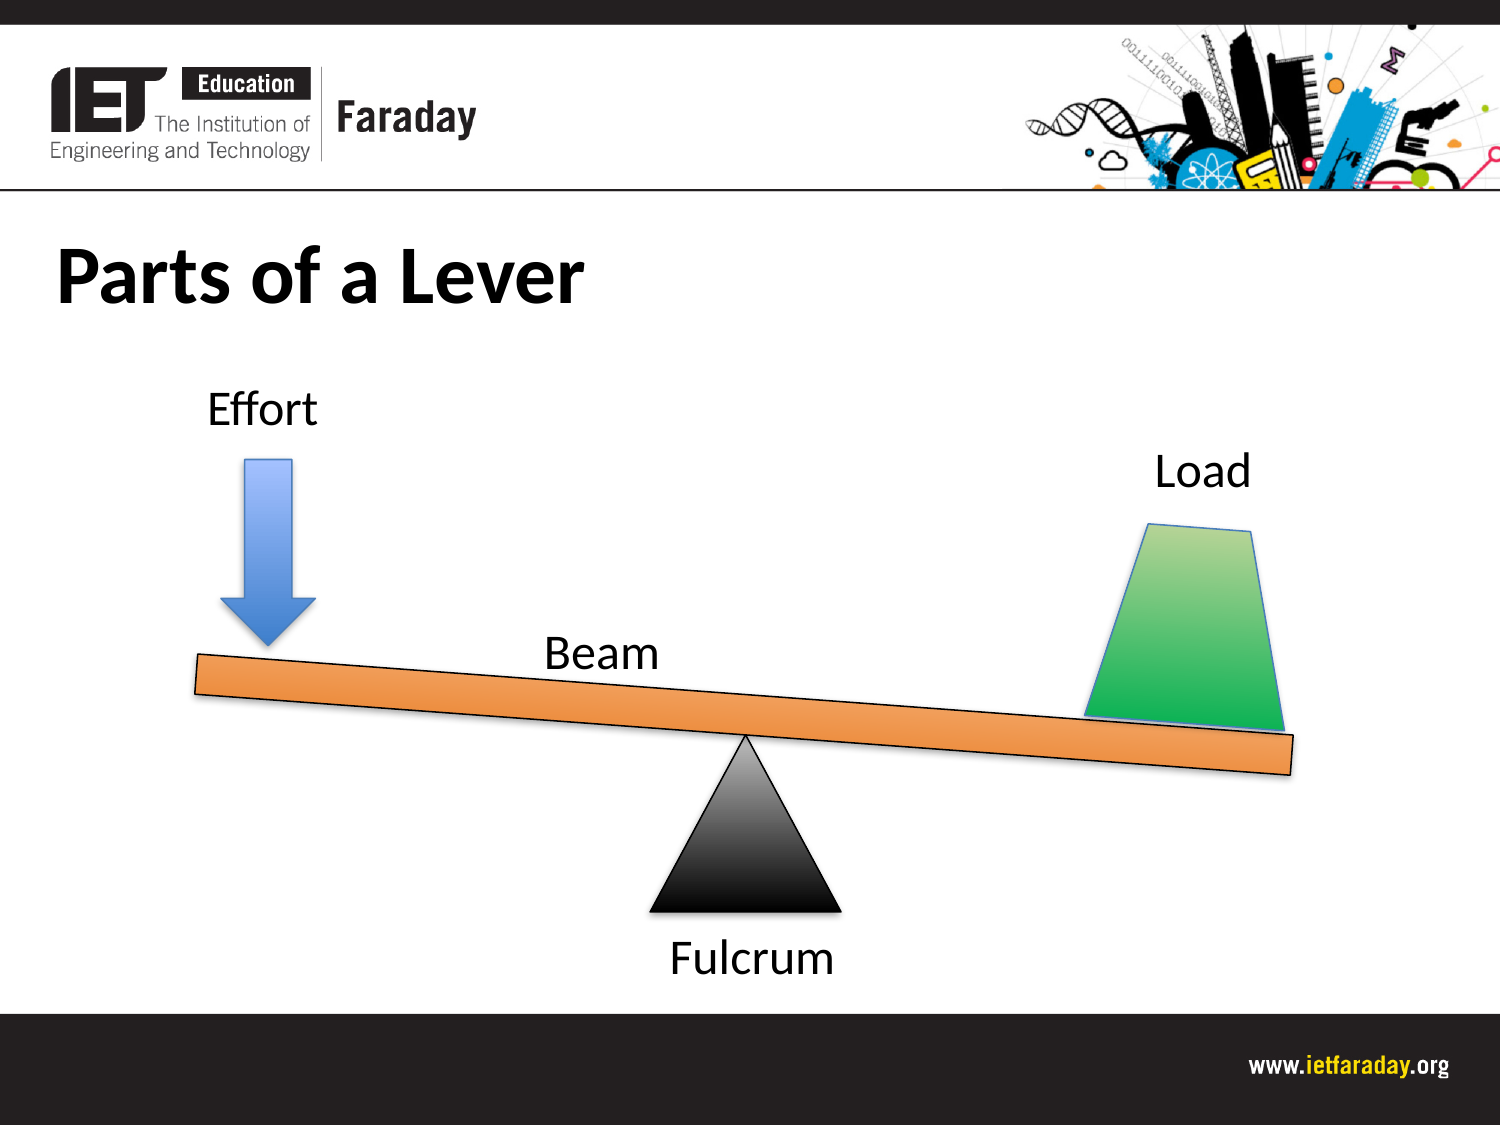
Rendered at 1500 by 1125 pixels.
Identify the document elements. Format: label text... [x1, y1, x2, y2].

text_box Parts of a Lever [41, 213, 1105, 328]
picture [0, 0, 1500, 1125]
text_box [191, 368, 1387, 993]
